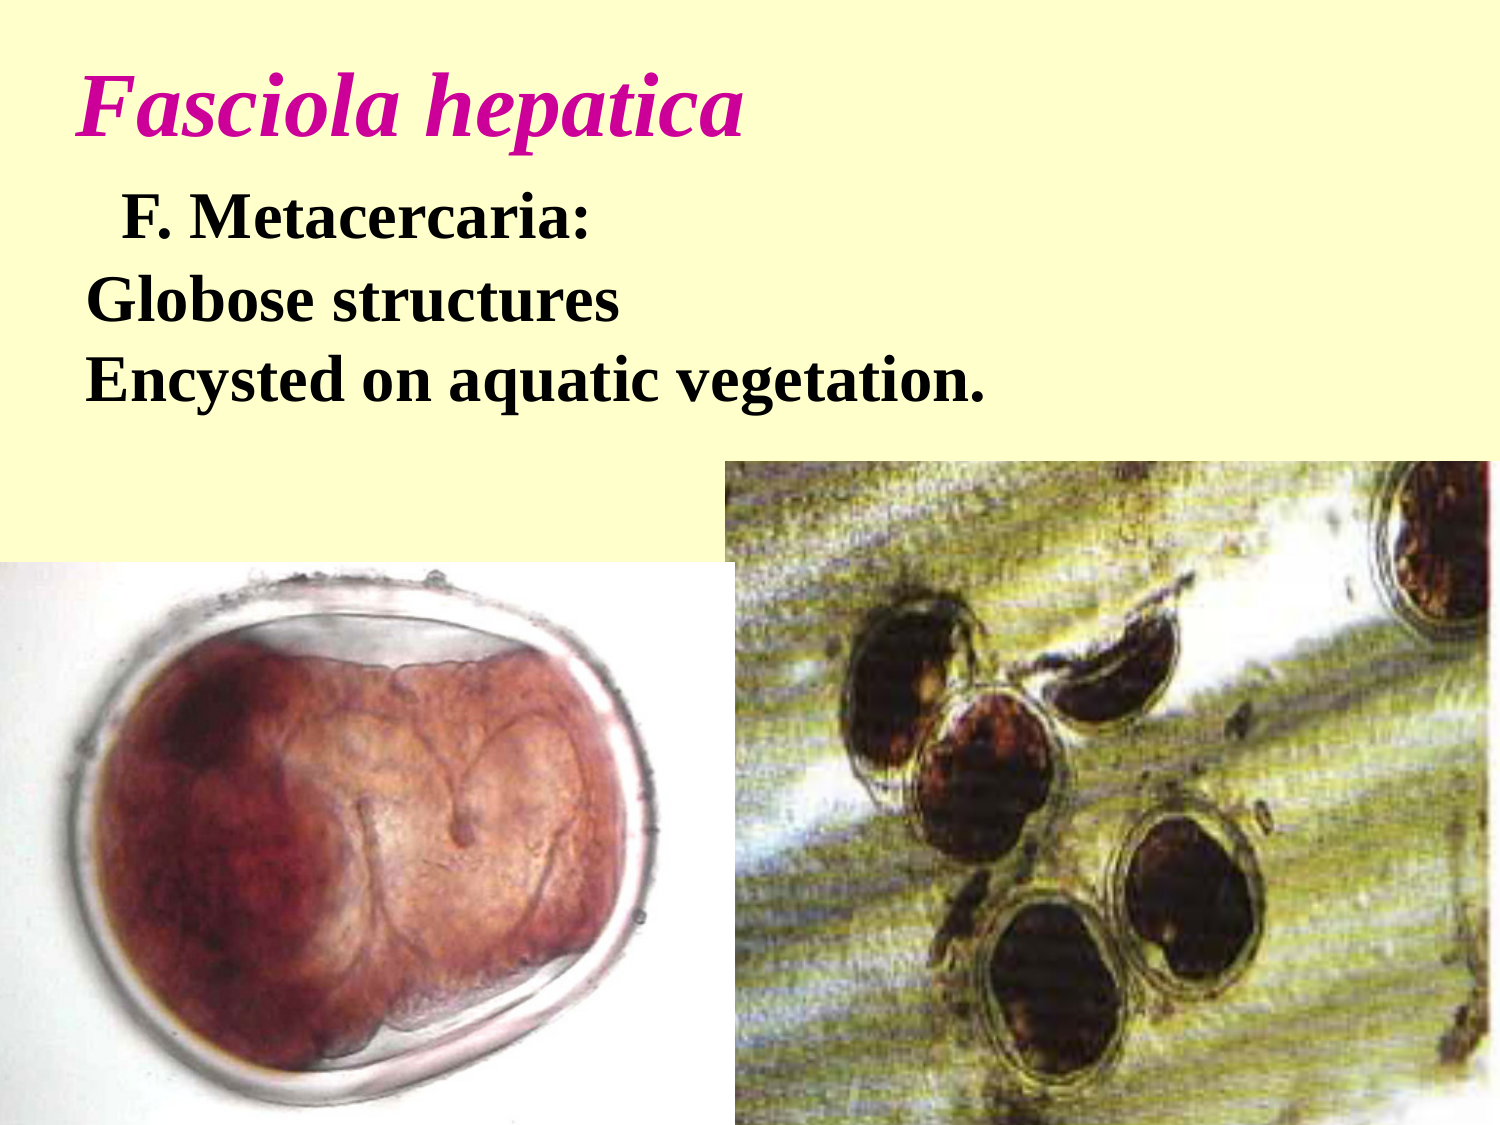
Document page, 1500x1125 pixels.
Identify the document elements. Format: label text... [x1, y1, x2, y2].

text_box Fasciola hepatica F. Metacercaria: Globose structures Encysted on aquatic vegetation. [37, 37, 1075, 423]
picture [0, 461, 1500, 1125]
